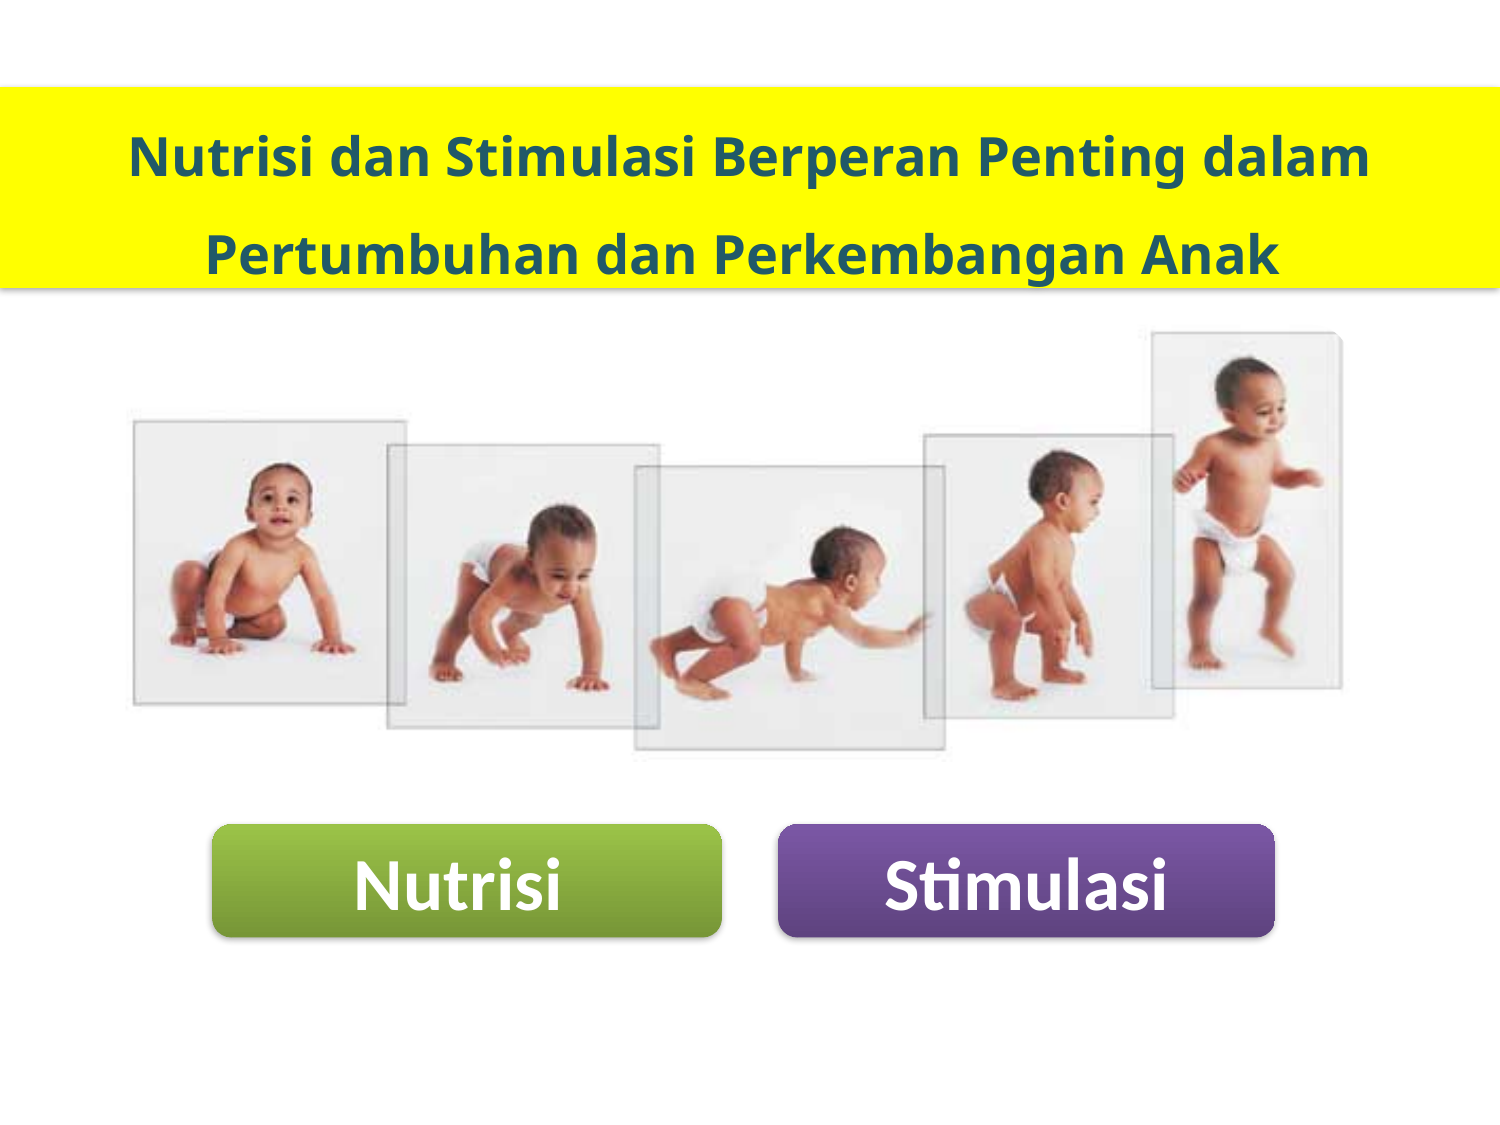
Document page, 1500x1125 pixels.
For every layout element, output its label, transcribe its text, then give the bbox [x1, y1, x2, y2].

text_box Stimulasi [778, 824, 1276, 938]
picture [125, 324, 1351, 763]
text_box Nutrisi [212, 824, 722, 938]
text_box Nutrisi dan Stimulasi Berperan Penting dalam Pertumbuhan dan Perkembangan Anak [0, 87, 1500, 288]
